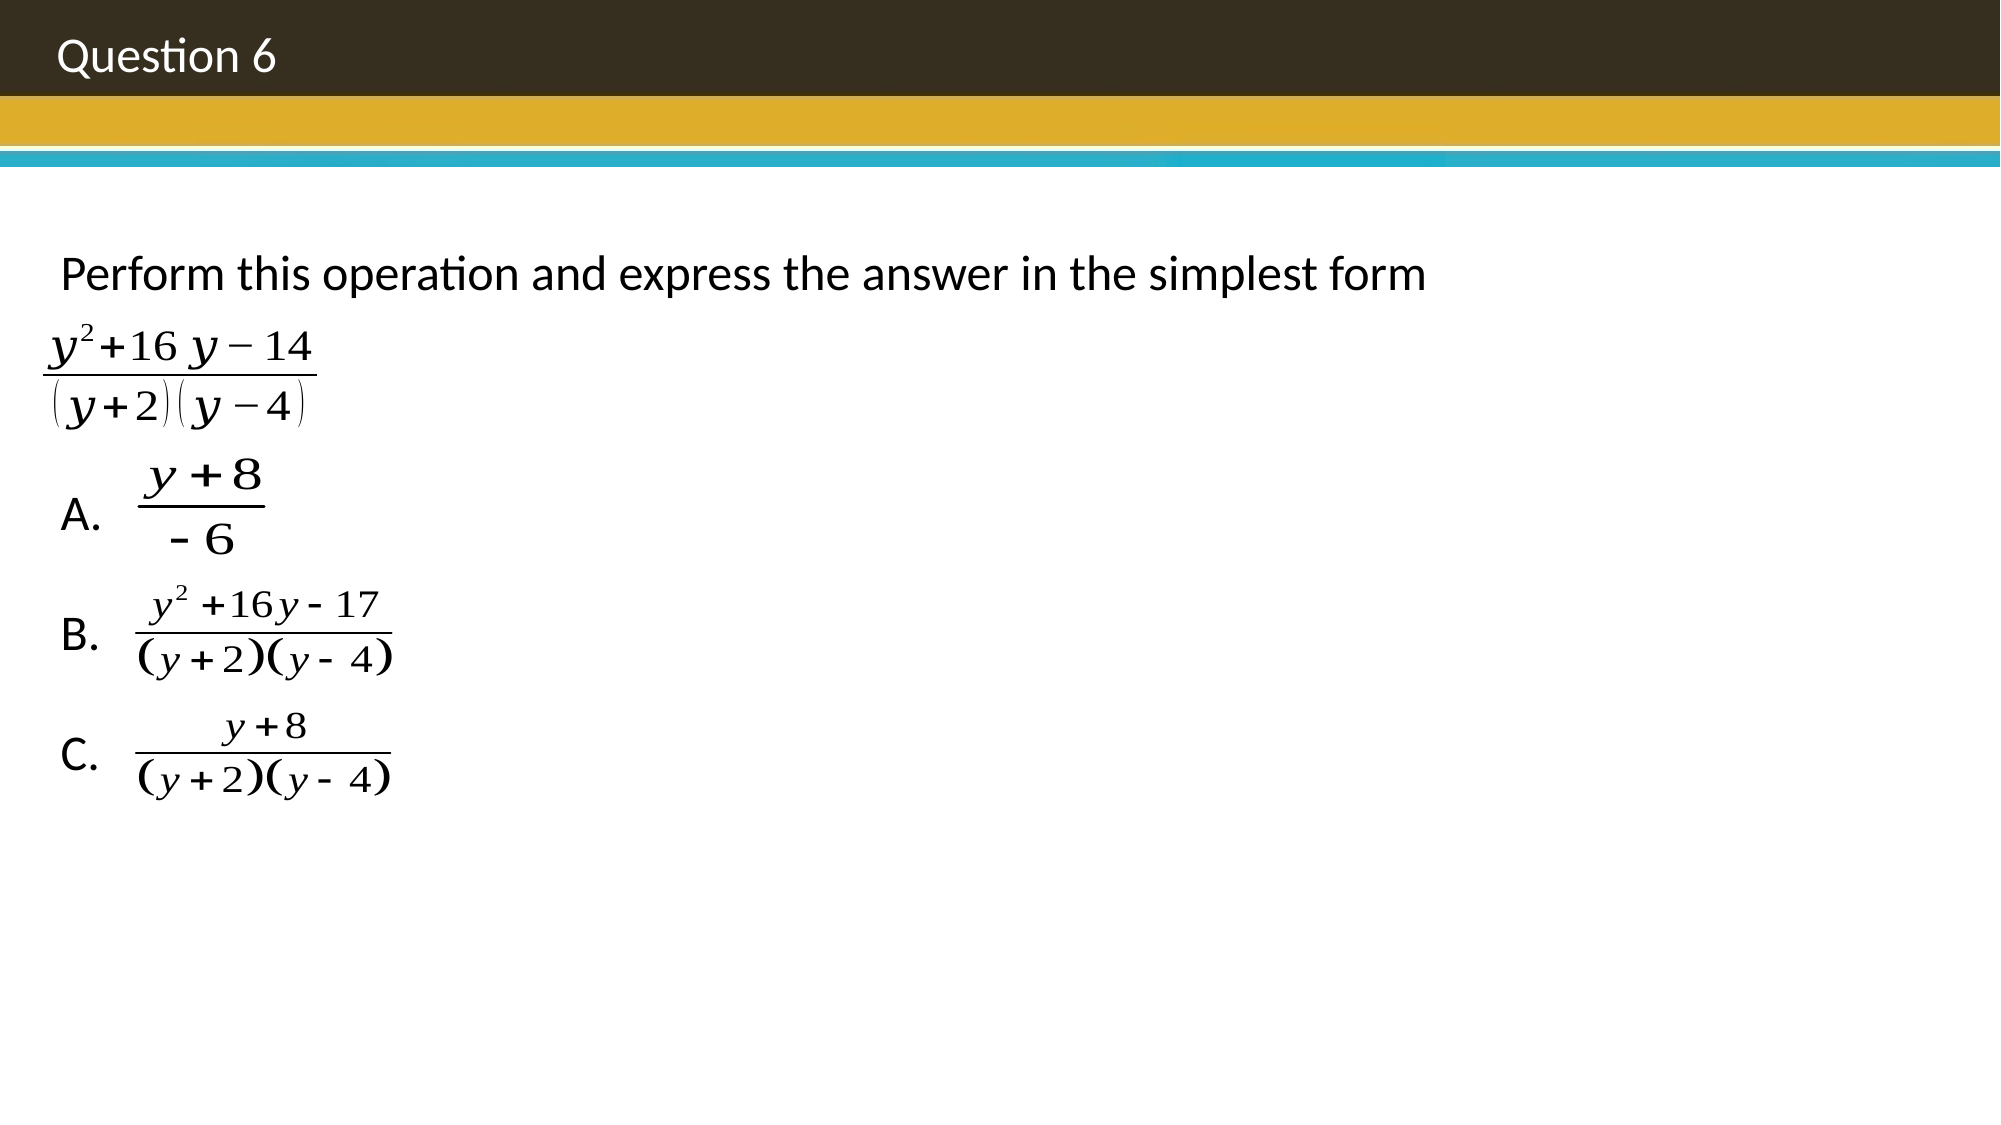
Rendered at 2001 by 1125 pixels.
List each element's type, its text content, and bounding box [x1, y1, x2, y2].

picture [0, 0, 2000, 167]
picture [128, 702, 402, 814]
text_box Perform this operation and express the answer in the simplest form A. B. C. [45, 233, 1958, 969]
text_box Question 6 [41, 14, 293, 90]
picture [128, 445, 275, 565]
picture [128, 574, 403, 695]
